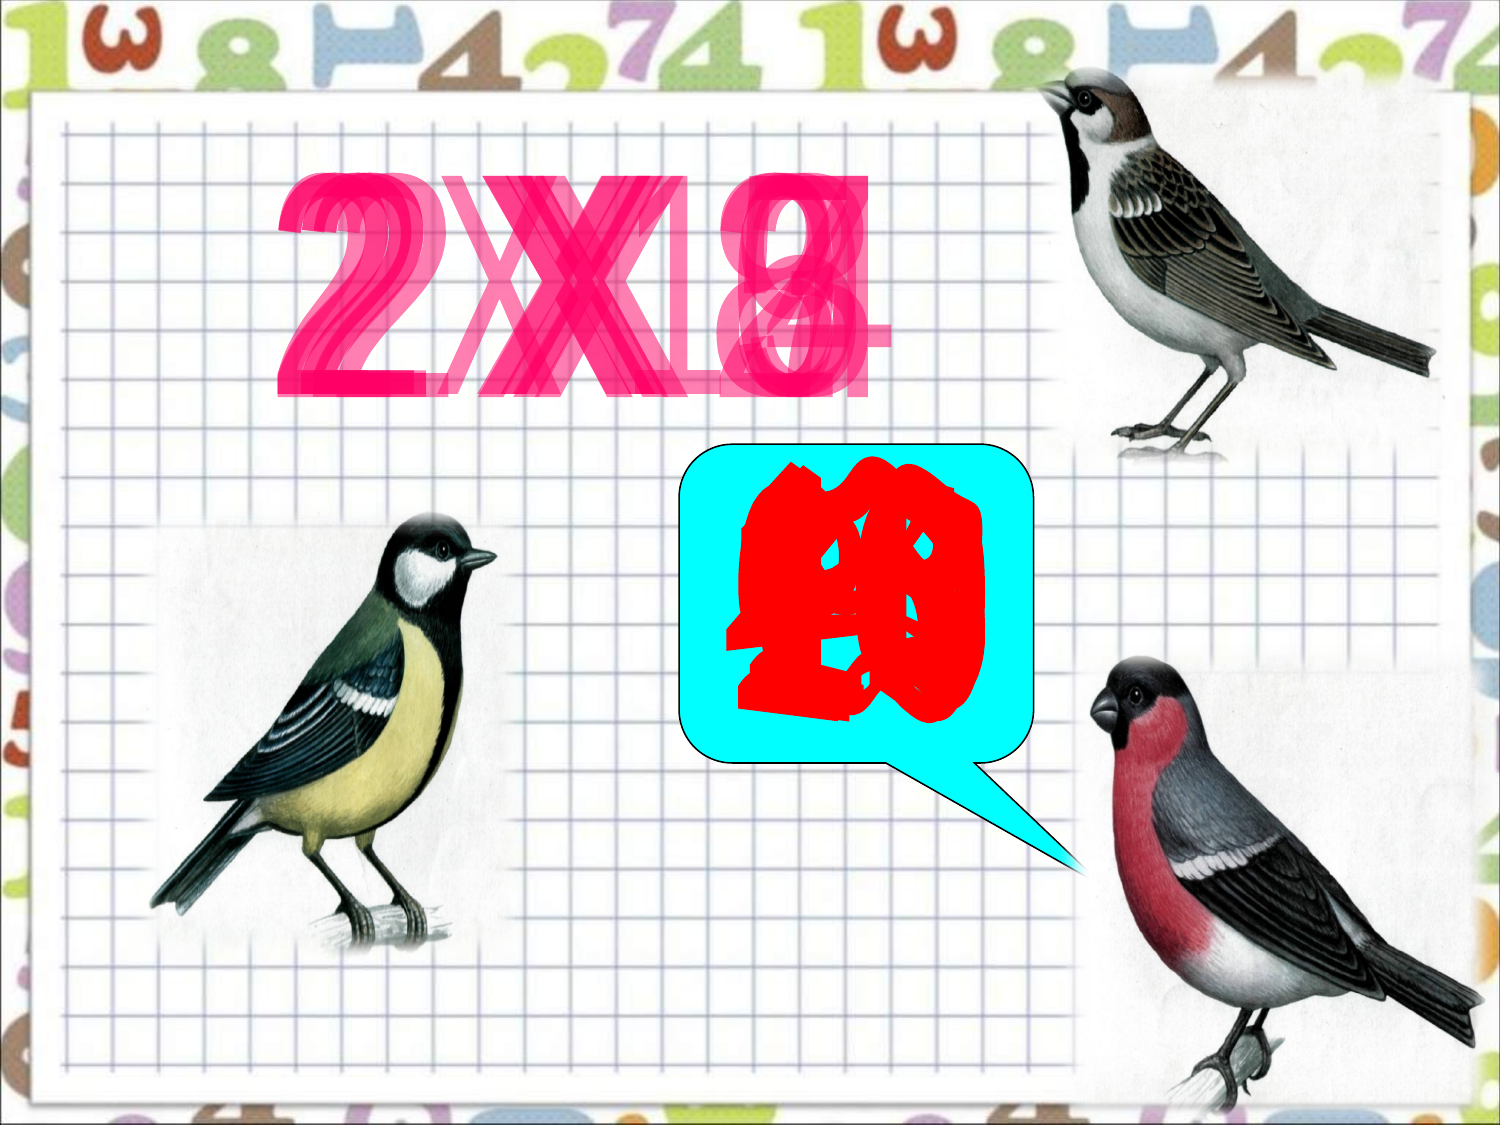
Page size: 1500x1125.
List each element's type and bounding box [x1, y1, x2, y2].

picture [0, 0, 1500, 1125]
text_box [679, 444, 1049, 856]
